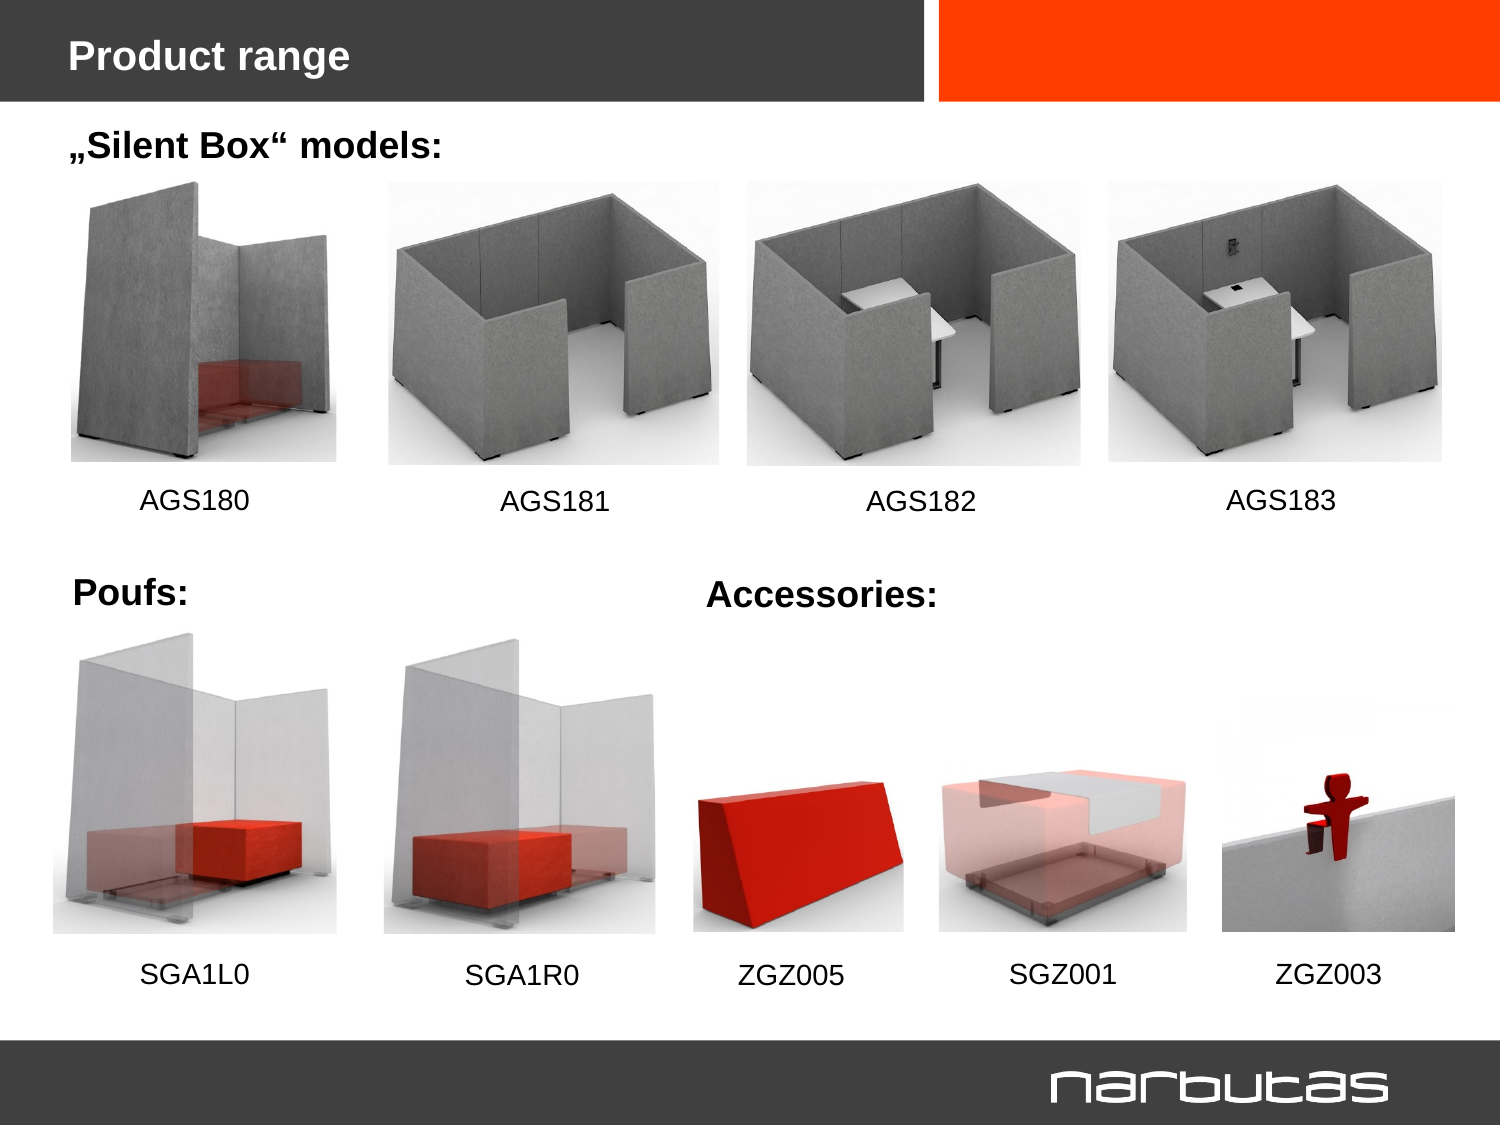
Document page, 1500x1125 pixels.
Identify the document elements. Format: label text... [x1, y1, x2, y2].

text_box AGS181 [485, 484, 626, 525]
picture [52, 626, 337, 934]
text_box SGA1R0 [449, 951, 595, 999]
text_box SGA1L0 [124, 953, 266, 998]
text_box [891, 19, 1483, 90]
text_box ZGZ005 [723, 950, 860, 999]
text_box SGZ001 [993, 950, 1133, 998]
picture [1051, 1071, 1388, 1103]
picture [746, 180, 1081, 467]
picture [70, 177, 337, 462]
picture [383, 637, 656, 934]
text_box AGS180 [124, 478, 266, 524]
text_box Poufs: [57, 560, 720, 621]
picture [692, 779, 904, 933]
text_box AGS183 [1211, 479, 1352, 524]
text_box ZGZ003 [1260, 950, 1398, 998]
text_box Accessories: [690, 562, 1353, 623]
text_box „Silent Box“ models: [53, 113, 715, 174]
title Product range [53, 14, 762, 86]
picture [938, 764, 1188, 933]
picture [1222, 699, 1455, 933]
text_box AGS182 [851, 484, 992, 525]
picture [388, 182, 720, 465]
picture [1108, 180, 1443, 462]
